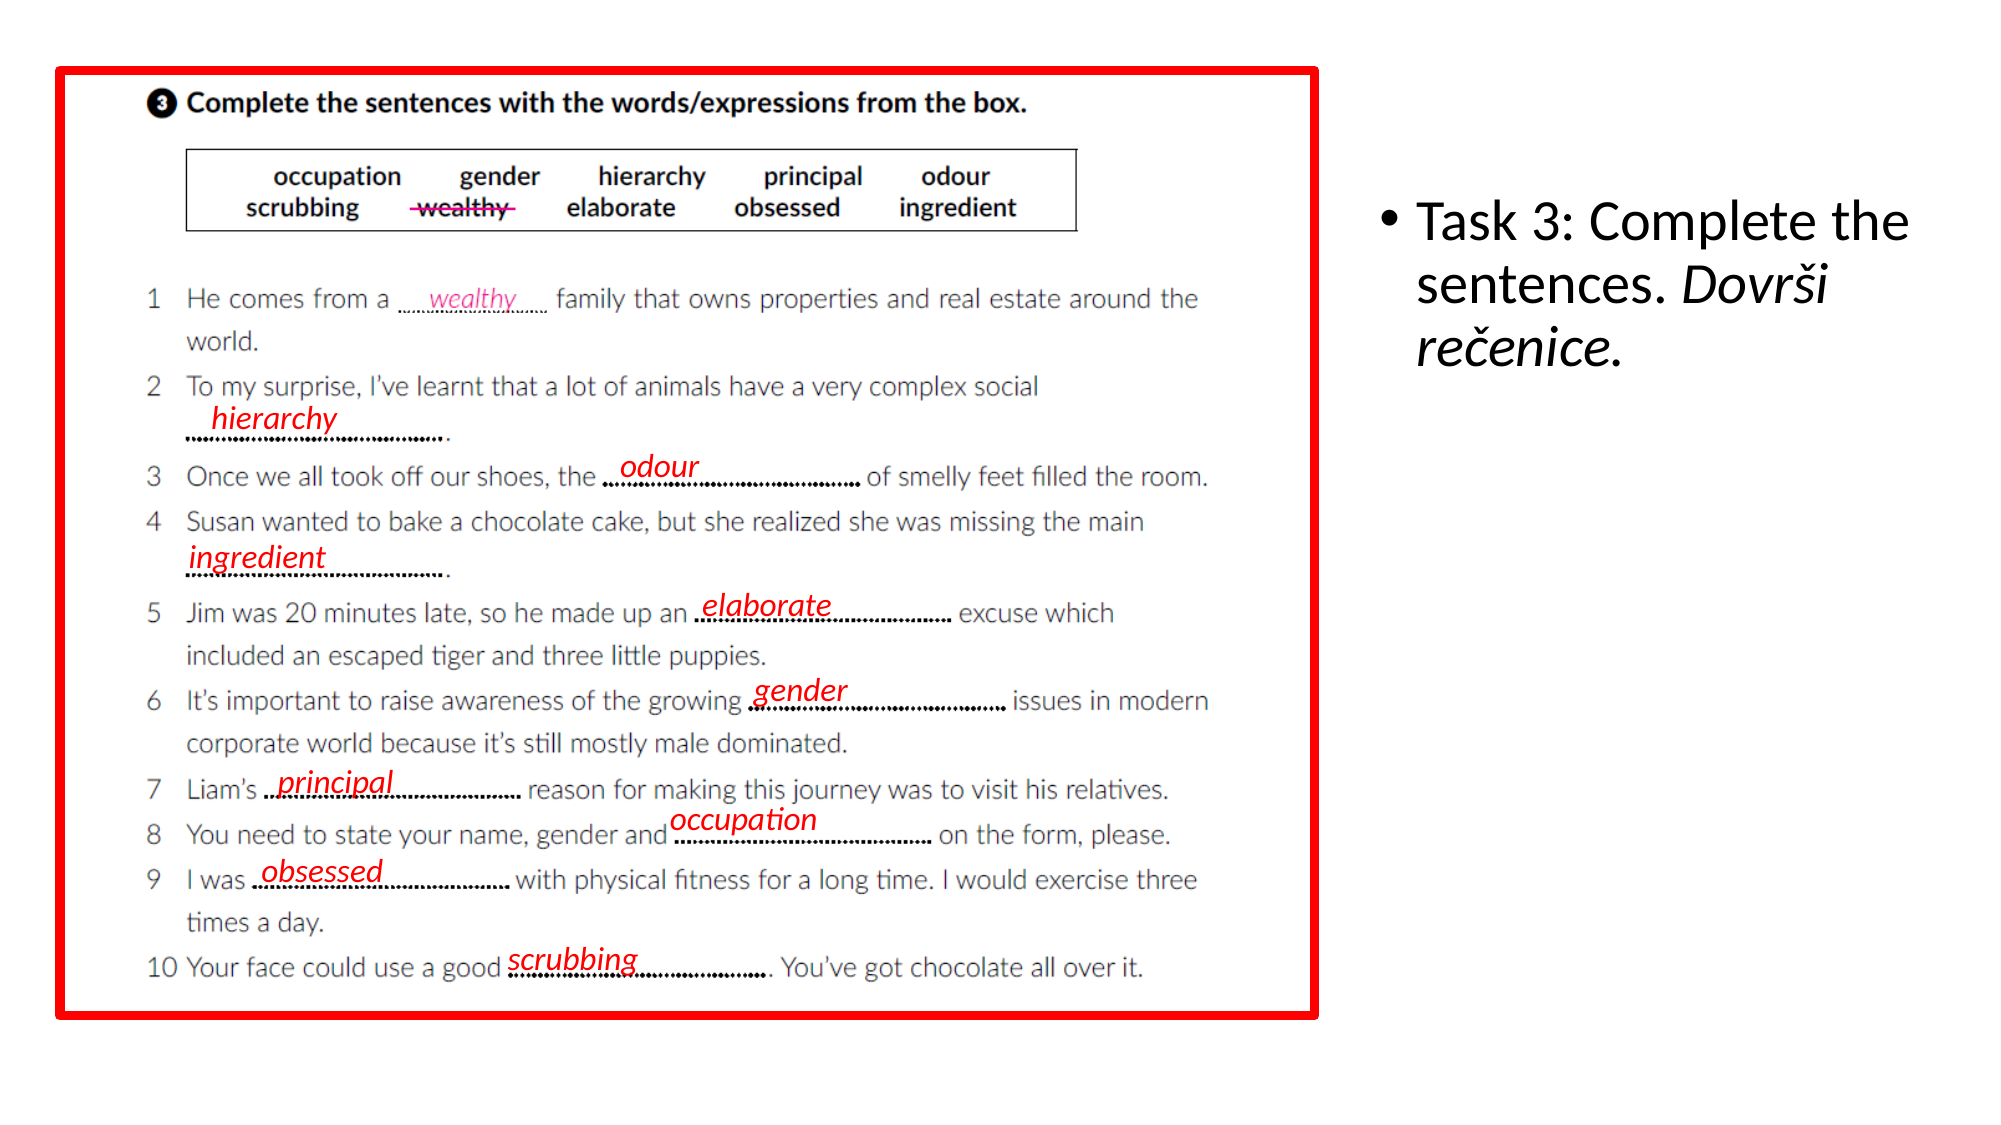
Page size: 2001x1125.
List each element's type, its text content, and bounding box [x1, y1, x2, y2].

list Task 3: Complete the sentences. Dovrši rečenice. [1364, 182, 1962, 897]
picture [64, 75, 1310, 1011]
